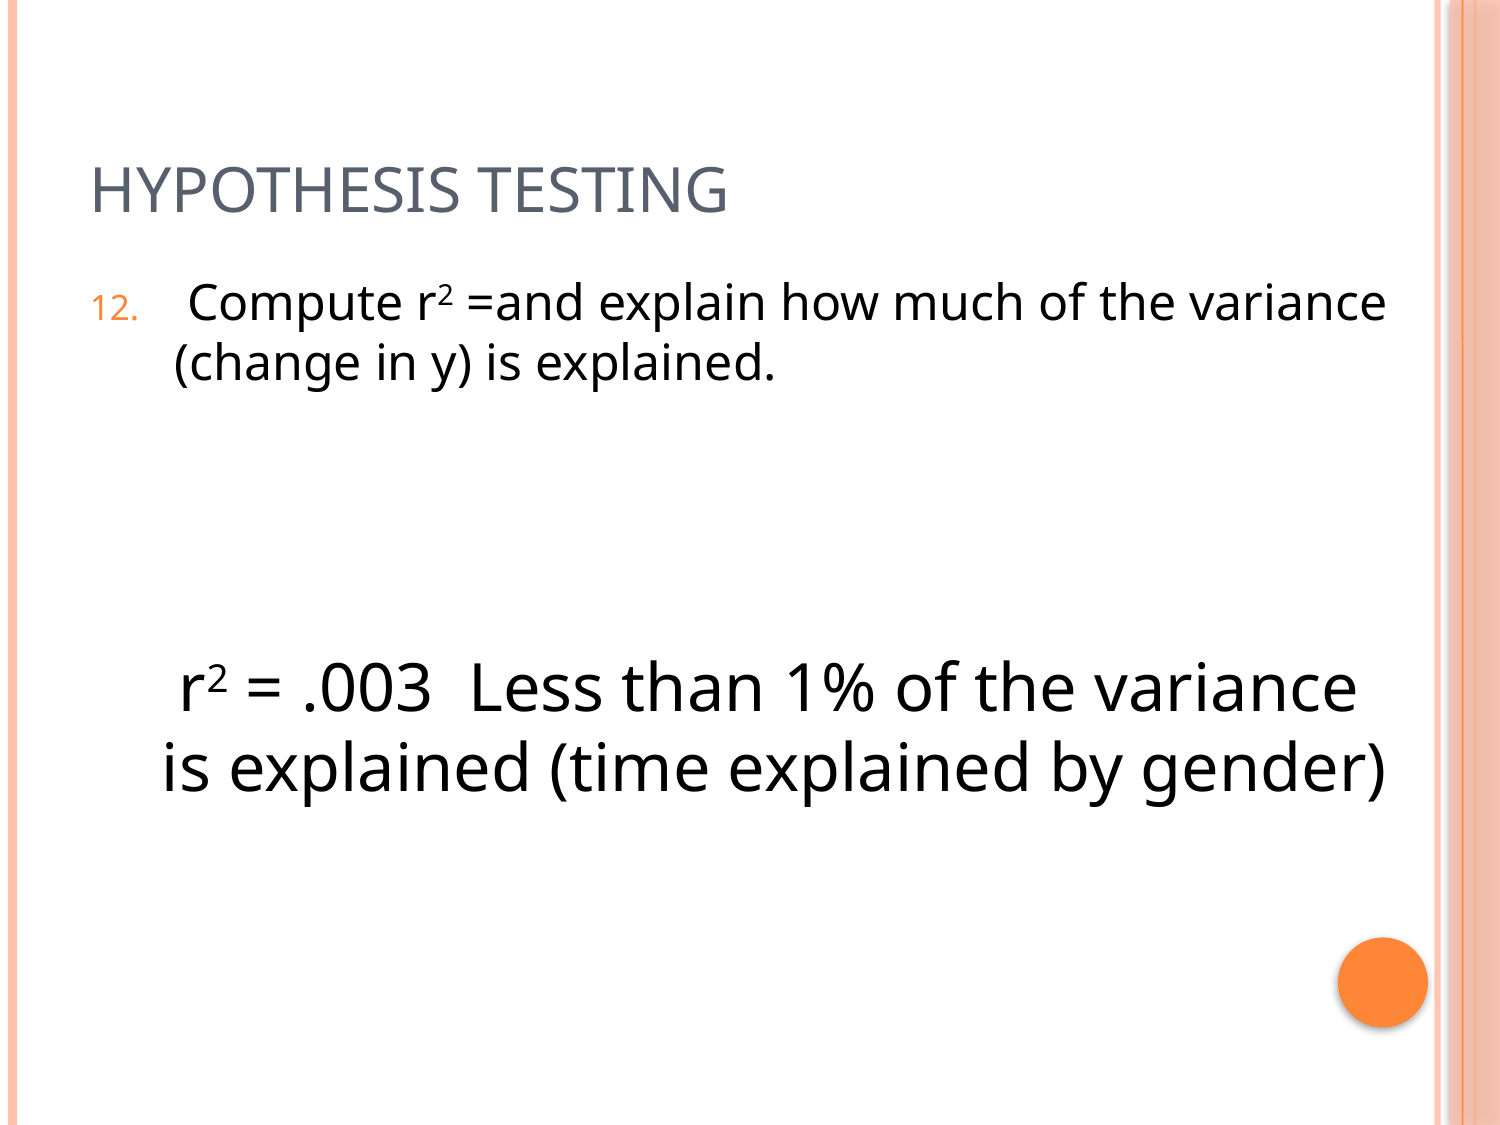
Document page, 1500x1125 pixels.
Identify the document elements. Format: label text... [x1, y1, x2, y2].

title Hypothesis Testing [75, 45, 1300, 233]
list Compute r2 =and explain how much of the variance (change in y) is explained. [75, 262, 1425, 750]
text_box r2 = .003 Less than 1% of the variance is explained (time explained by gender) [62, 637, 1413, 963]
